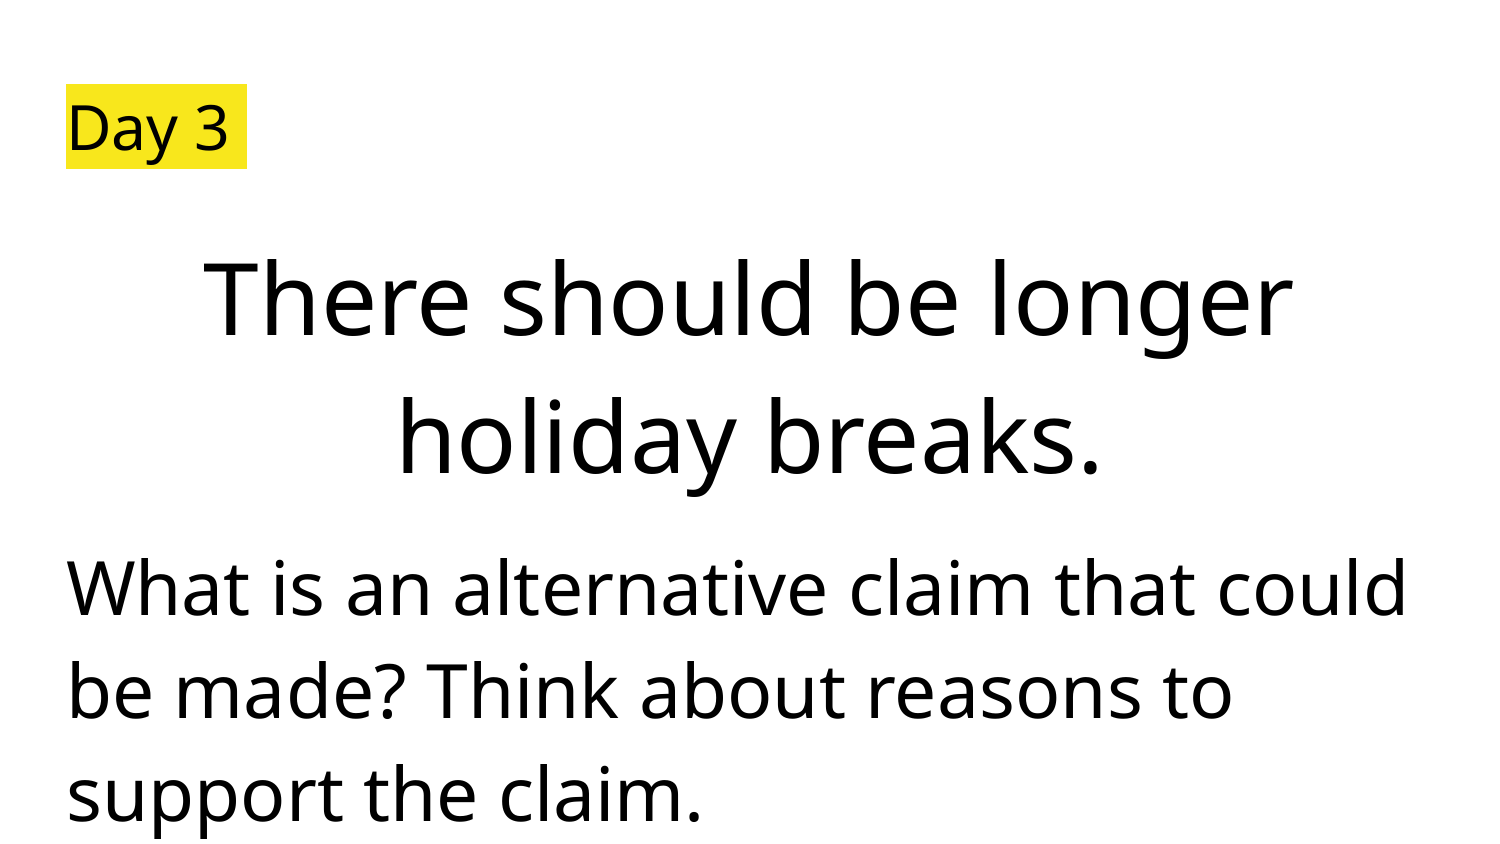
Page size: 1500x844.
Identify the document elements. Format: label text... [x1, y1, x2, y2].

title Day 3 [51, 72, 1449, 167]
list There should be longer holiday breaks. What is an alternative claim that could be made? Think about reasons to support the claim. [51, 202, 1449, 750]
